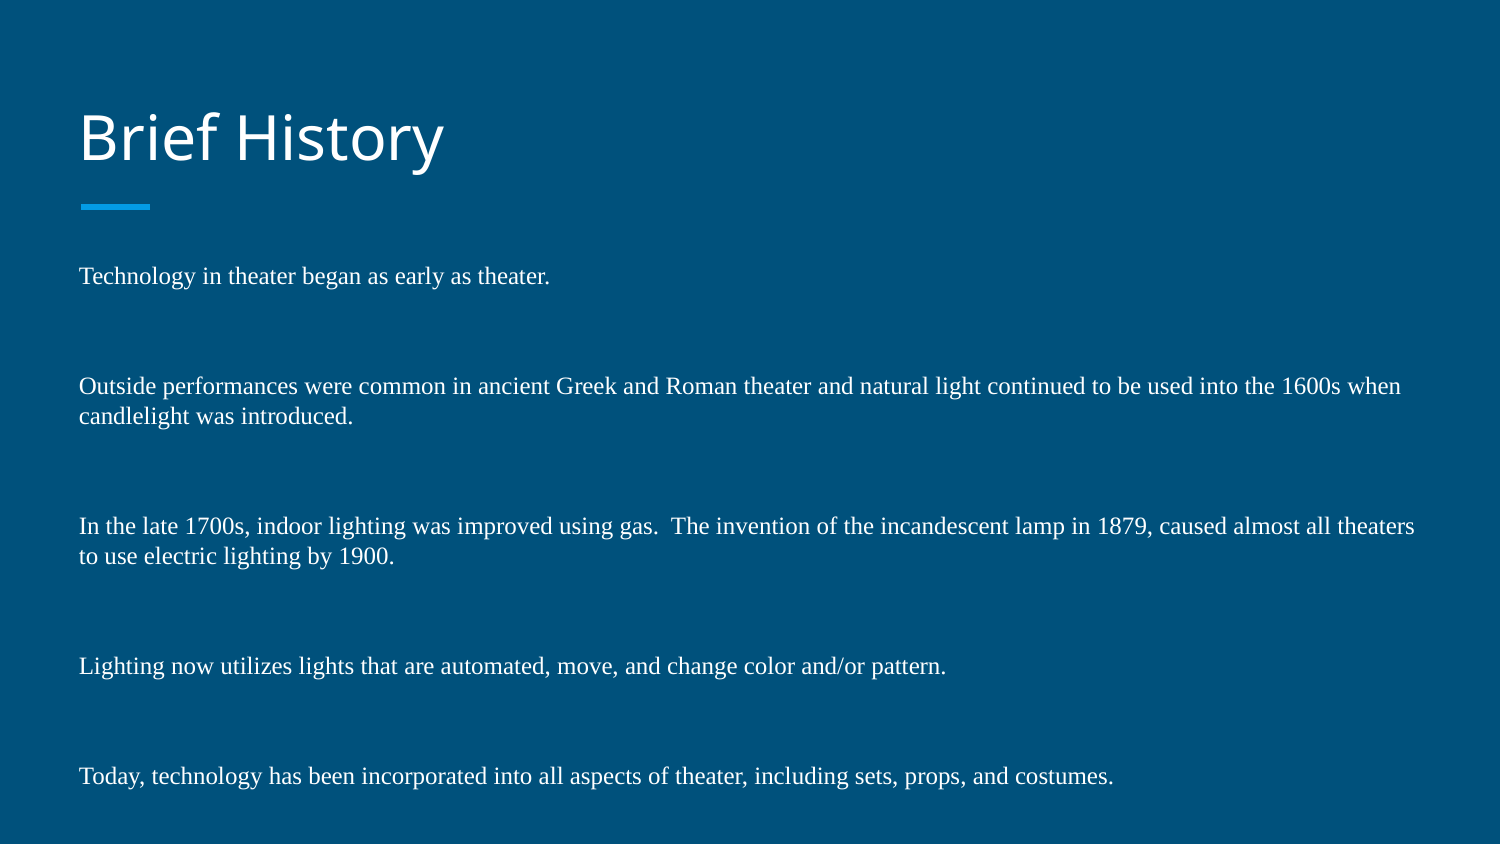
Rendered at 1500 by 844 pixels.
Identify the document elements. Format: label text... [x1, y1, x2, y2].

title Brief History [63, 75, 1437, 188]
list Technology in theater began as early as theater. Outside performances were common in ancient Greek and Roman theater and natural light continued to be used into the 1600s when candlelight was introduced. In the late 1700s, indoor lighting was improved using gas. The invention of the incandescent lamp in 1879, caused almost all theaters to use electric lighting by 1900. Lighting now utilizes lights that are automated, move, and change color and/or pattern. Today, technology has been incorporated into all aspects of theater, including sets, props, and costumes. [63, 244, 1437, 750]
